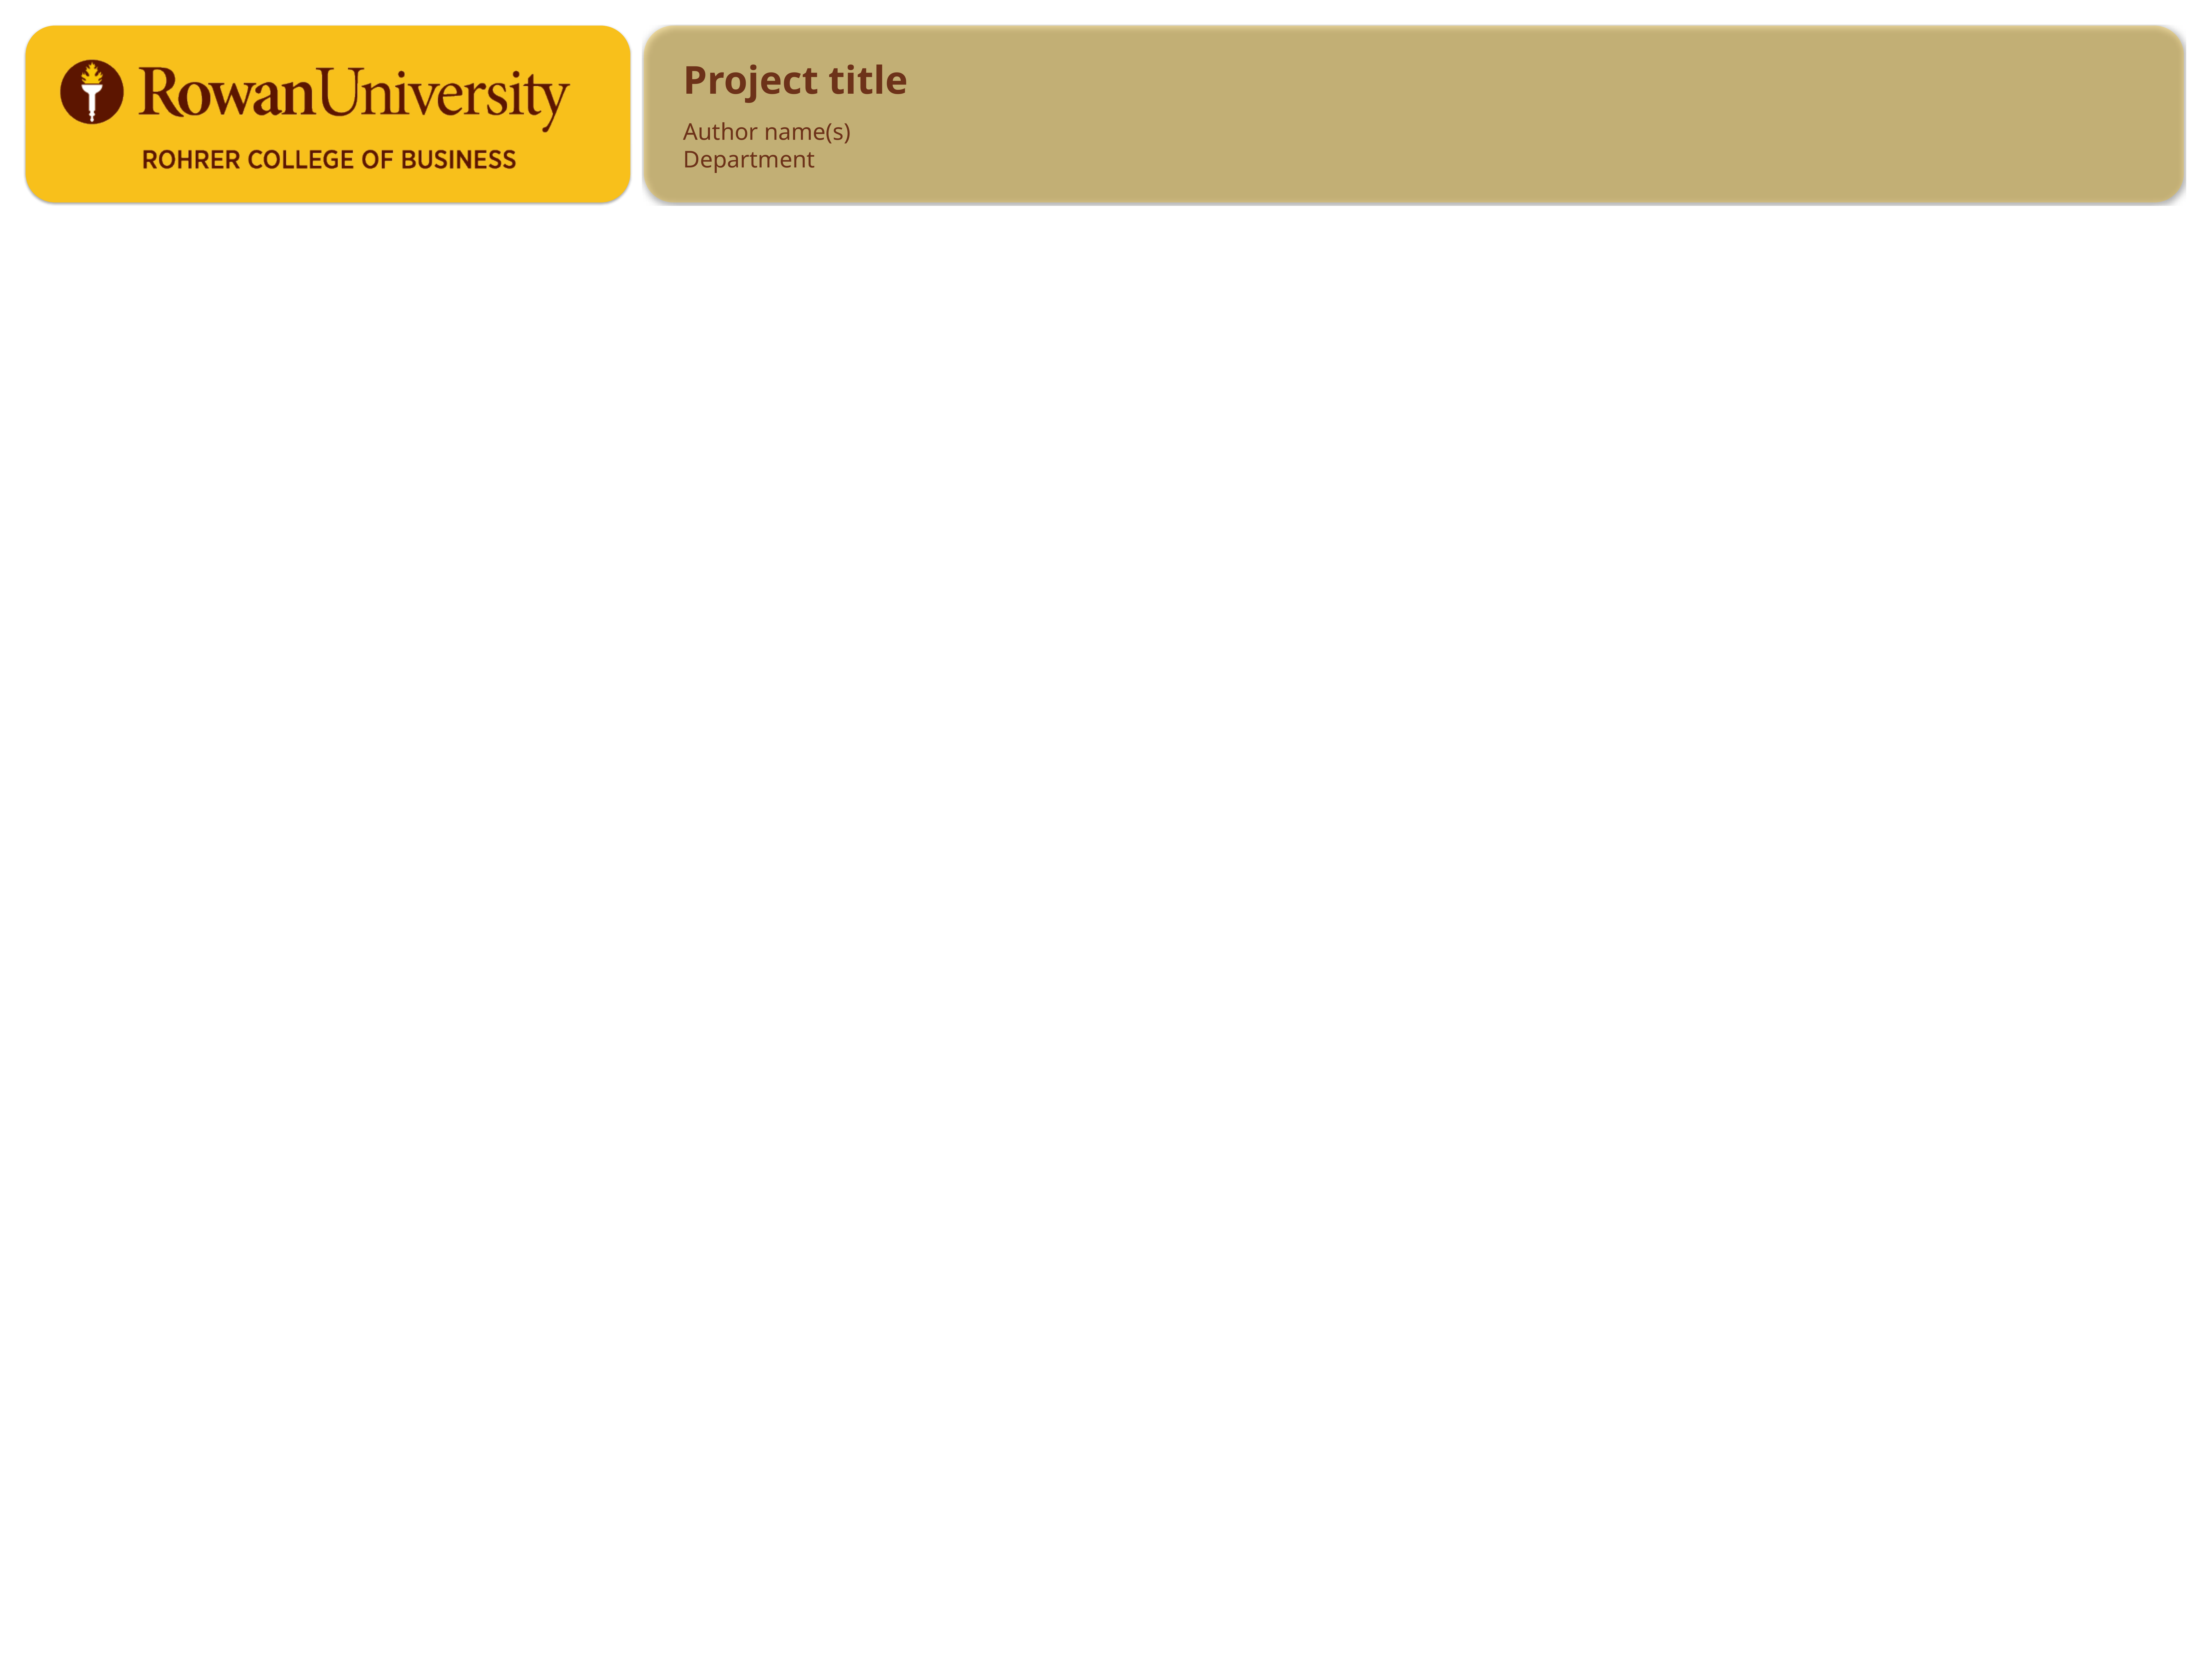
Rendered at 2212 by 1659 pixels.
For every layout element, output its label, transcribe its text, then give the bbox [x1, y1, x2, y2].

picture [27, 27, 604, 202]
text_box Project title Author name(s) Department [678, 53, 2155, 175]
